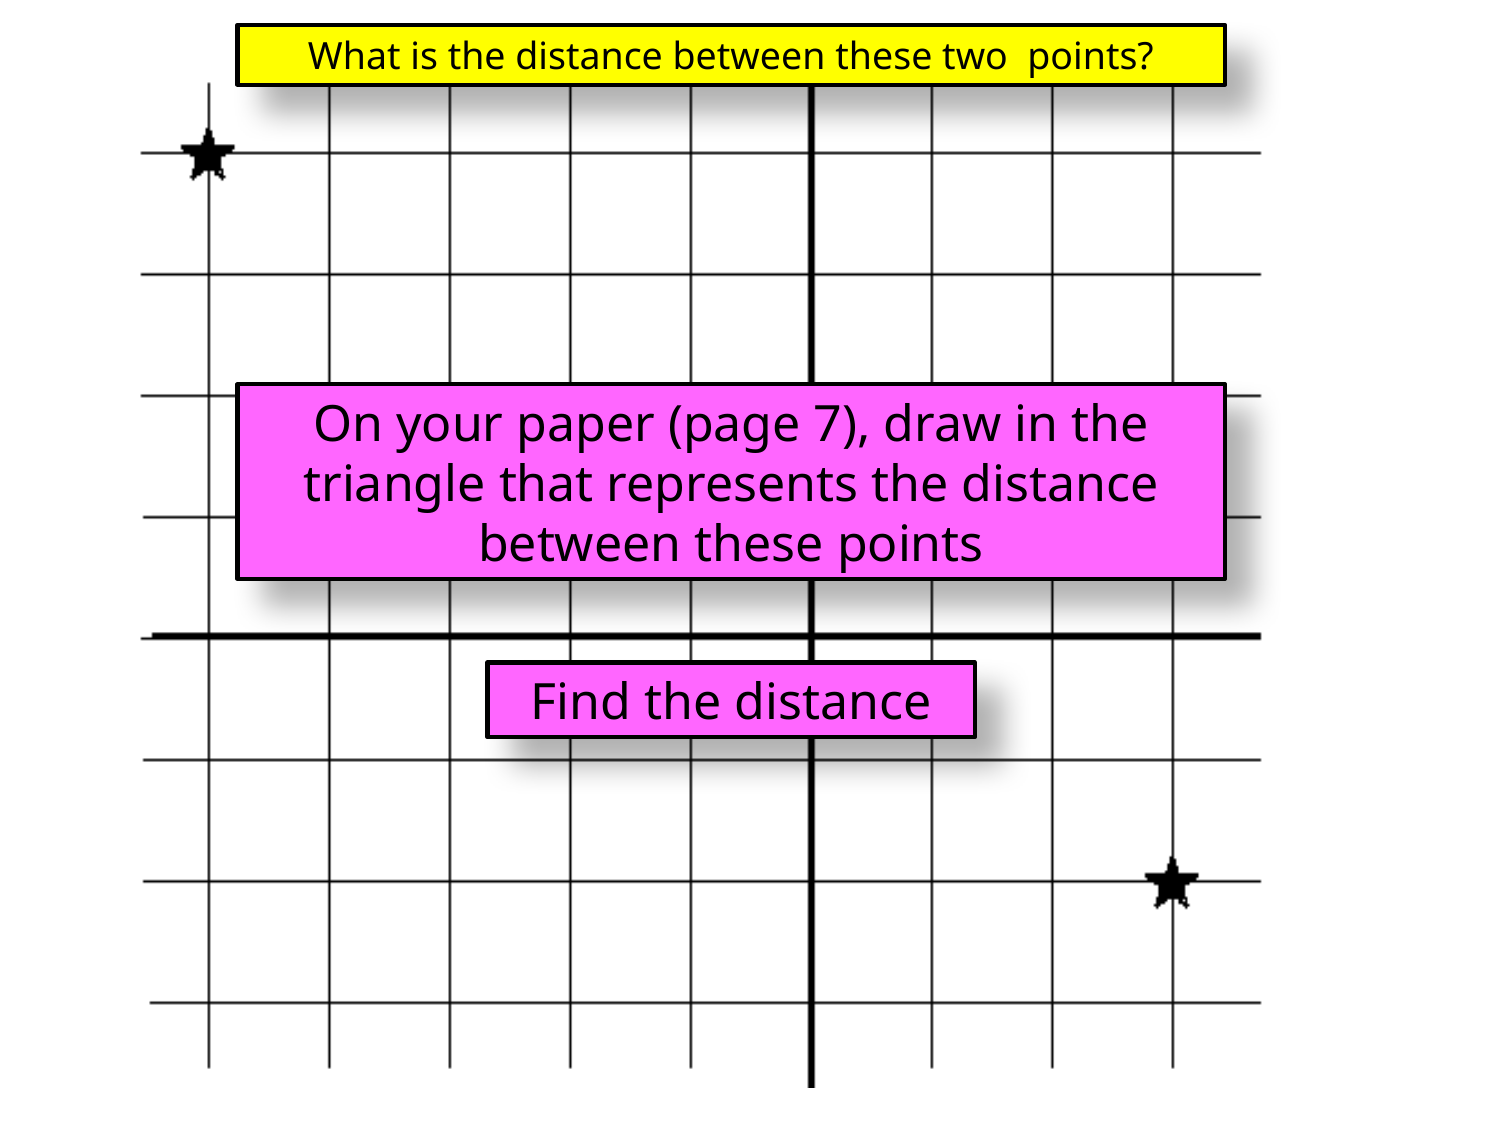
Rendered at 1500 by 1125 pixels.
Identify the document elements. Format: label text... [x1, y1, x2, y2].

picture [137, 74, 1276, 1088]
text_box What is the distance between these two points? [237, 24, 1225, 73]
